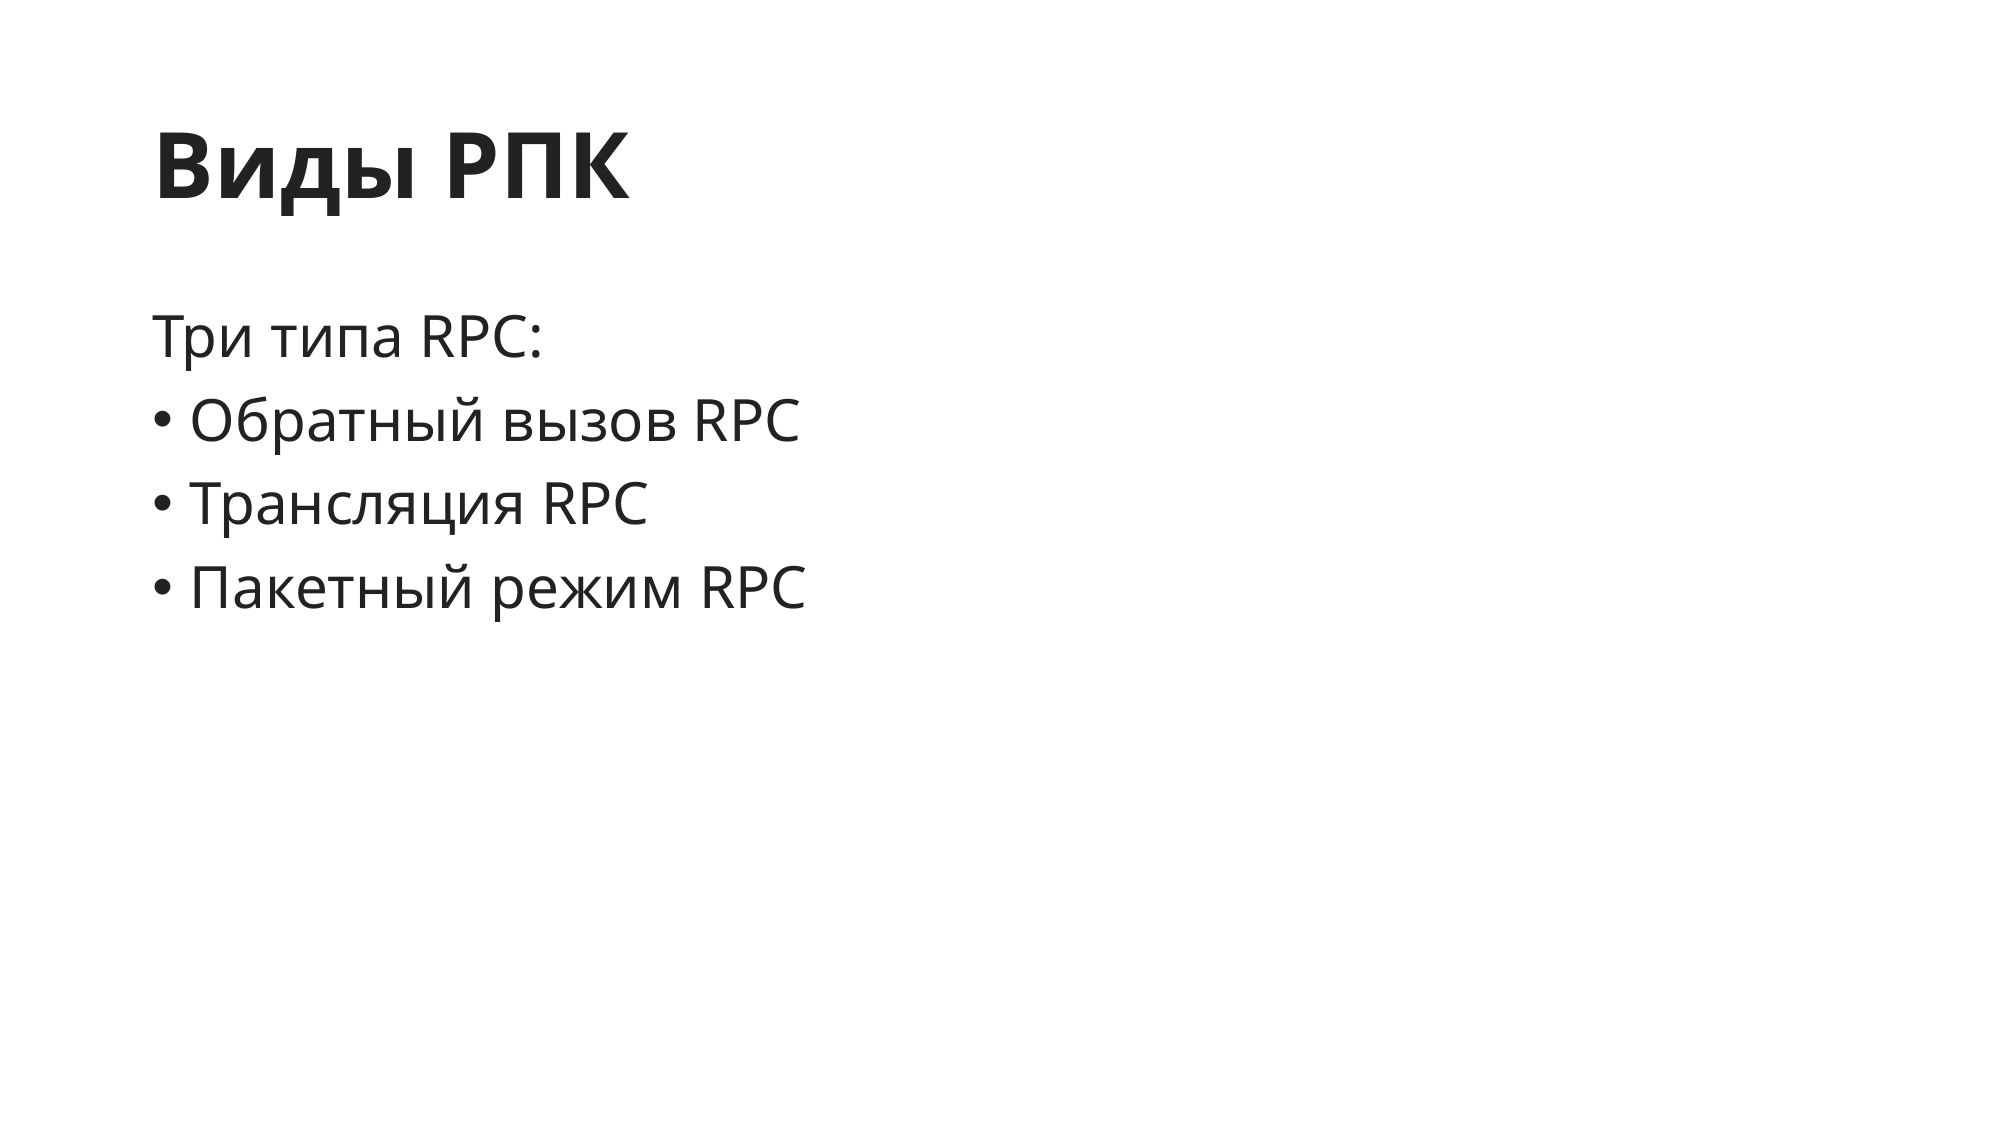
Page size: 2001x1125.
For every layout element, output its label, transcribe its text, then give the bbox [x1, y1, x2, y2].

title Виды РПК [137, 59, 1863, 278]
list Три типа RPC: Обратный вызов RPC Трансляция RPC Пакетный режим RPC [137, 299, 1863, 1014]
